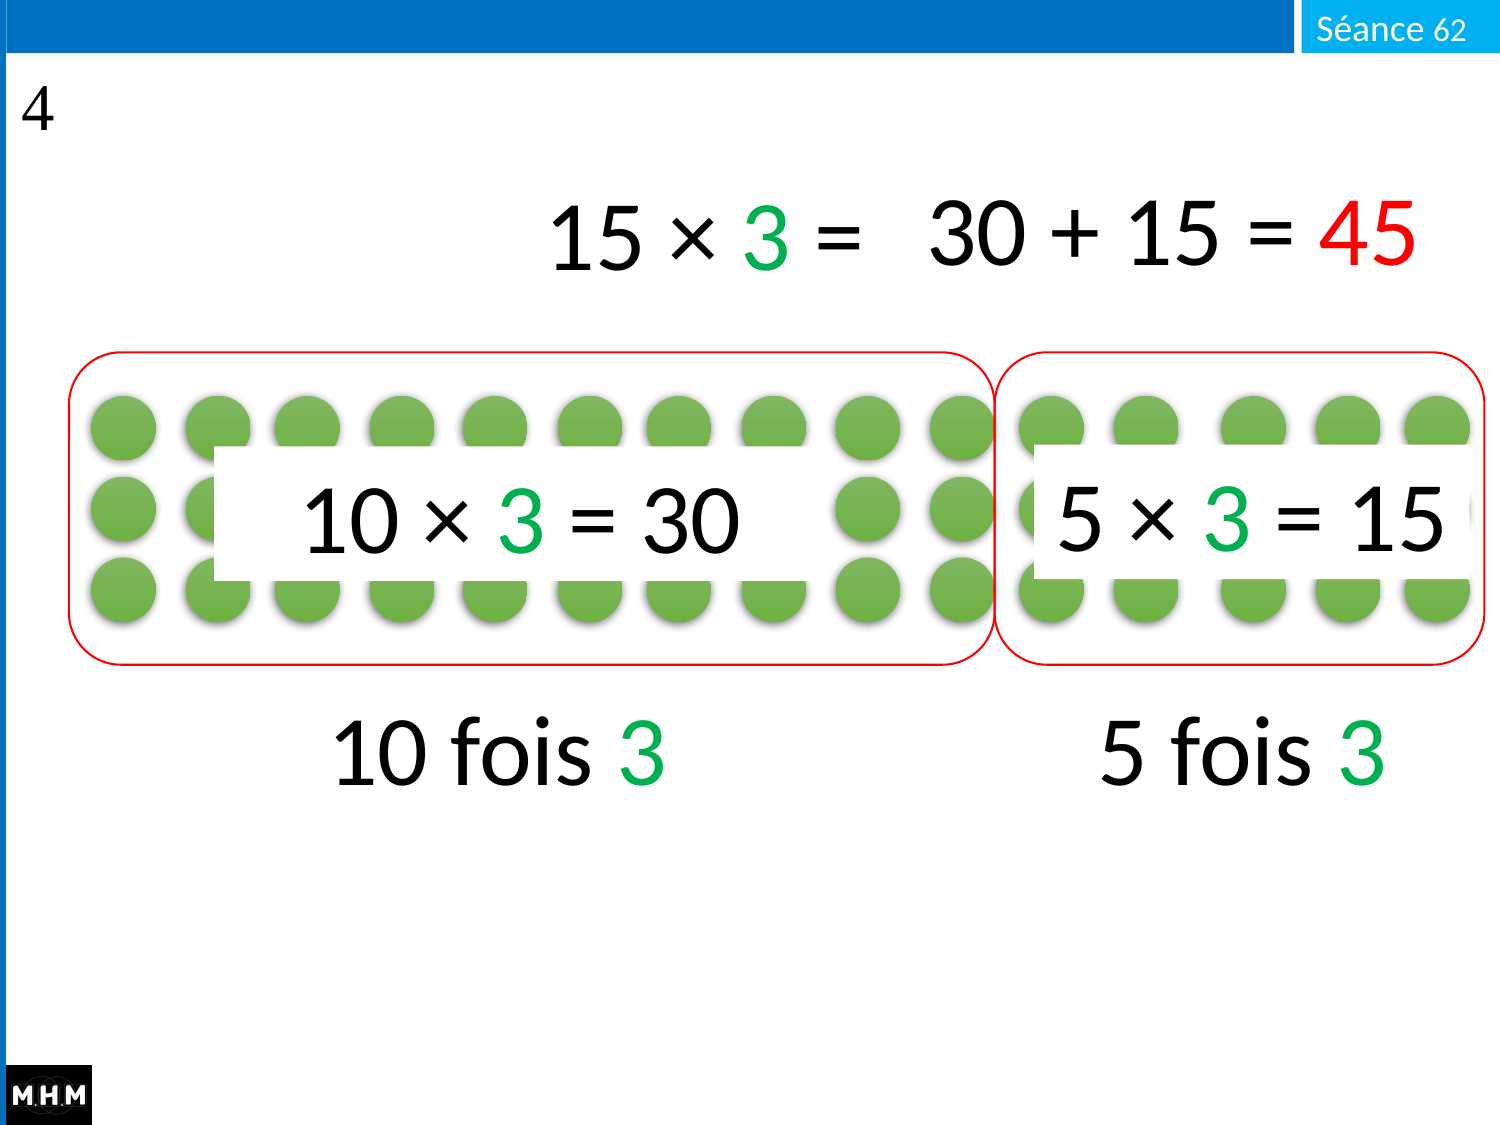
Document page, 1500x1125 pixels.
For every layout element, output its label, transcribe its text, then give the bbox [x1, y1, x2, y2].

text_box 10 × 3 = 30 [214, 446, 827, 581]
text_box [67, 351, 995, 666]
text_box 5 × 3 = 15 [1034, 444, 1470, 580]
text_box 15 × 3 = … [15, 163, 1485, 298]
picture [6, 1065, 92, 1125]
text_box 5 fois 3 [1025, 677, 1482, 813]
text_box [993, 351, 1486, 666]
text_box 10 fois 3 [280, 677, 737, 813]
text_box 30 + 15 = 45 [867, 158, 1480, 293]
